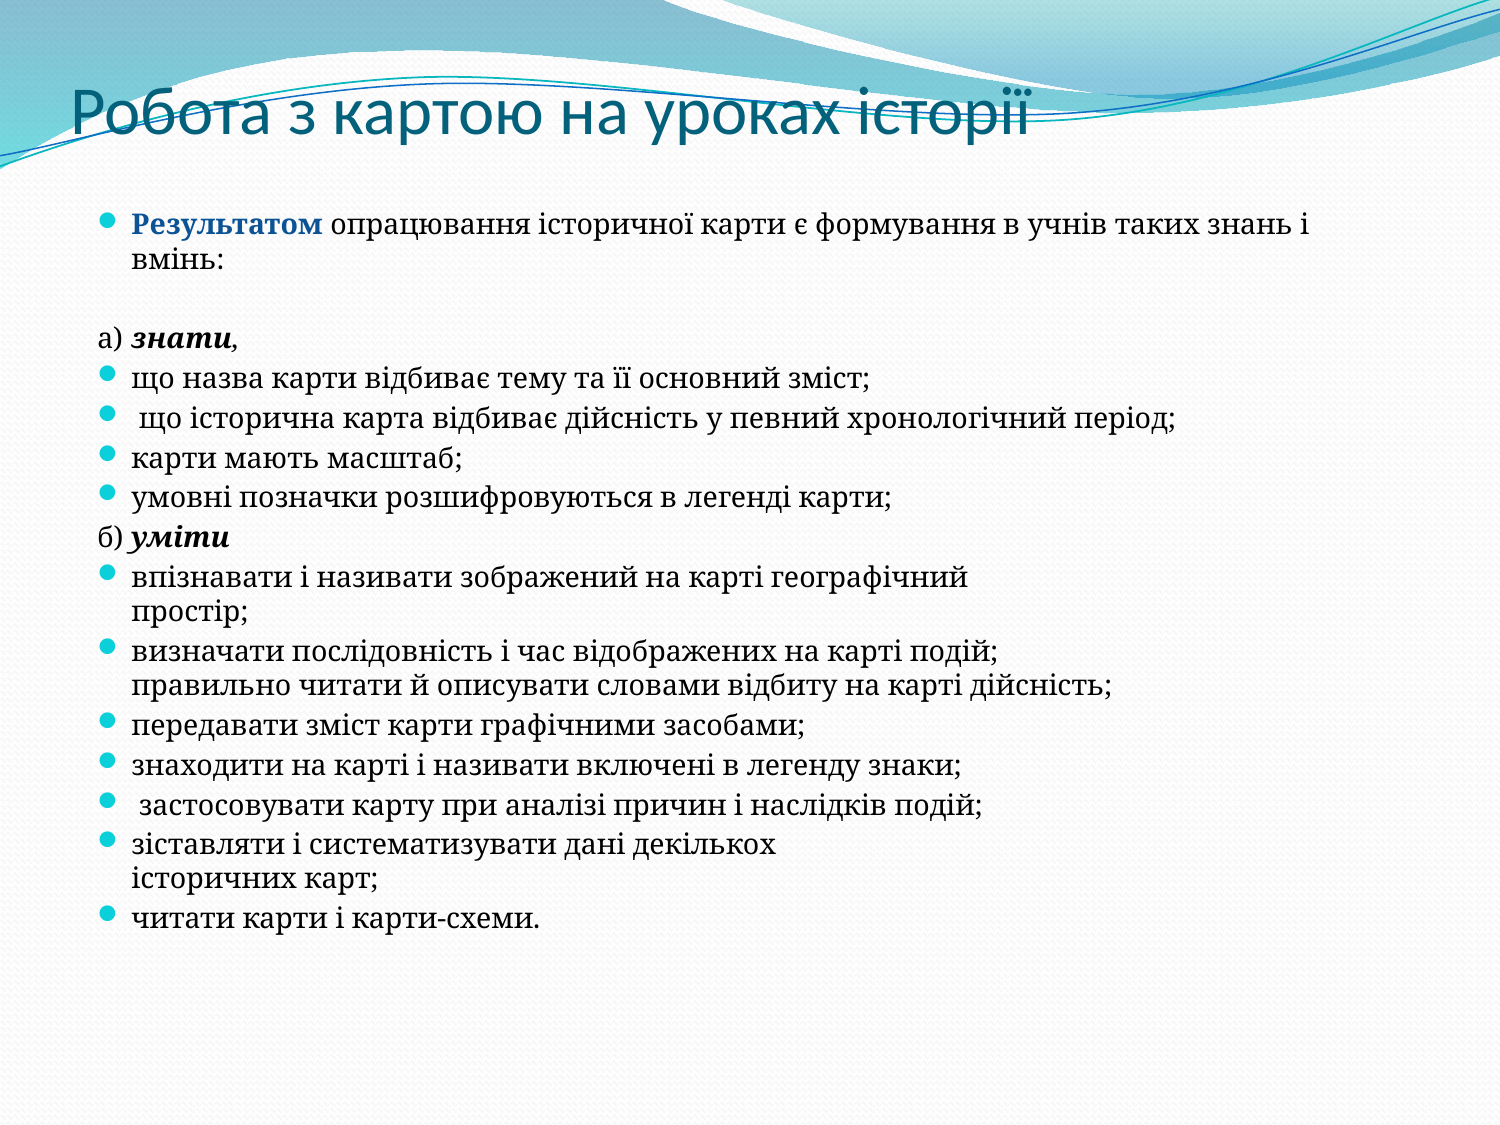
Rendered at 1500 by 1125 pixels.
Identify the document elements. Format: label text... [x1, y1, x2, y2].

title Робота з картою на уроках історії [70, 58, 1413, 232]
list Результатом опрацювання історичної карти є формування в учнів таких знань і вмінь: а) знати, що назва карти відбиває тему та її основний зміст; що історична карта відбиває дійсність у певний хронологічний період; карти мають масштаб; умовні позначки розшифровуються в легенді карти; б) уміти впізнавати і називати зображений на карті географічний простір; визначати послідовність і час відображених на карті подій; правильно читати й описувати словами відбиту на карті дійсність; передавати зміст карти графічними засобами; знаходити на карті і називати включені в легенду знаки; застосовувати карту при аналізі причин і наслідків подій; зіставляти і систематизувати дані декількох історичних карт; читати карти і карти-схеми. [82, 199, 1425, 961]
